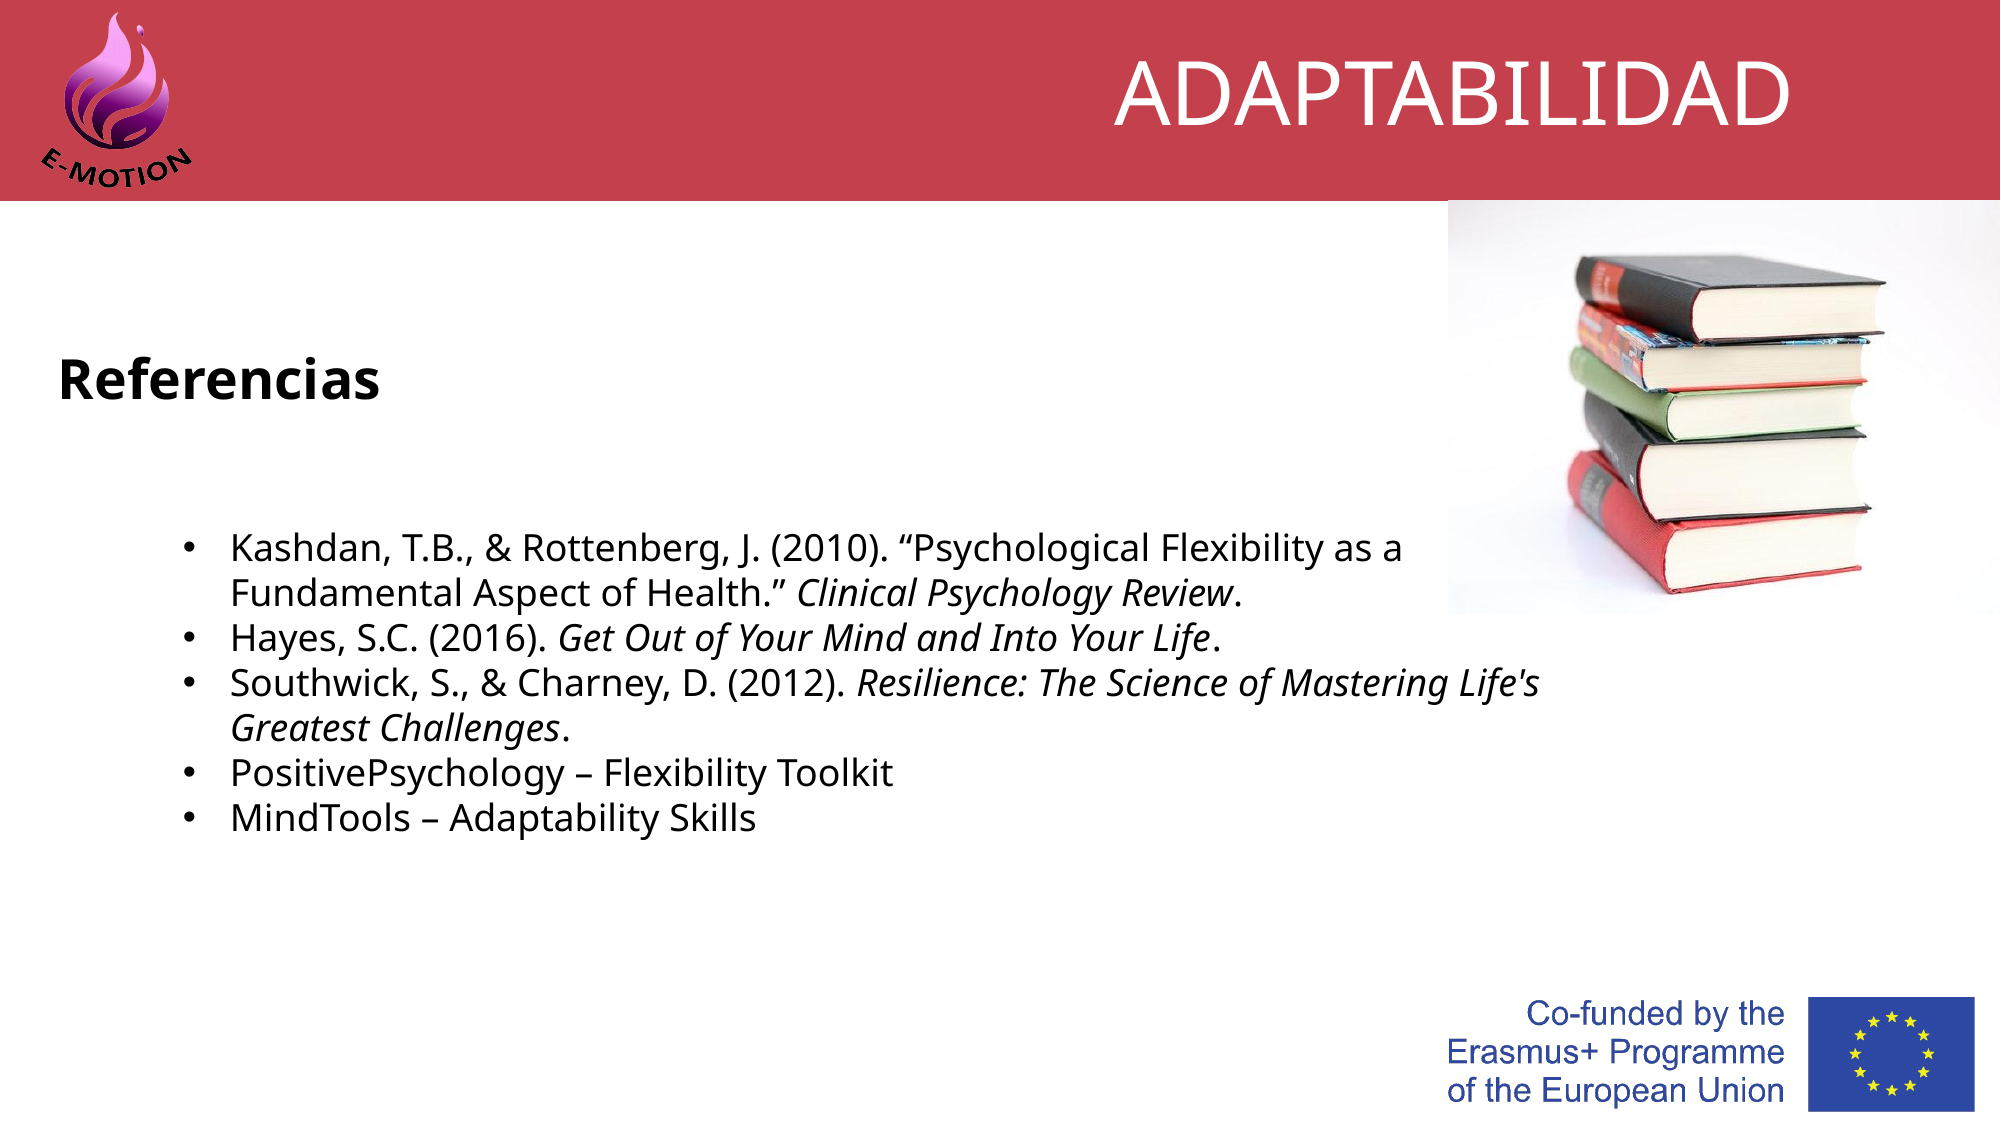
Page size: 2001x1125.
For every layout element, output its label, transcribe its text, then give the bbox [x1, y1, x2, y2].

picture [1448, 200, 2000, 614]
picture [0, 0, 253, 247]
list Referencias [42, 286, 1443, 421]
text_box ADAPTABILIDAD [551, 28, 1810, 304]
text_box Kashdan, T.B., & Rottenberg, J. (2010). “Psychological Flexibility as a Fundamental Aspect of Health.” Clinical Psychology Review. Hayes, S.C. (2016). Get Out of Your Mind and Into Your Life. Southwick, S., & Charney, D. (2012). Resilience: The Science of Mastering Life's Greatest Challenges. PositivePsychology – Flexibility Toolkit MindTools – Adaptability Skills [167, 516, 1579, 847]
picture [1396, 995, 1975, 1116]
